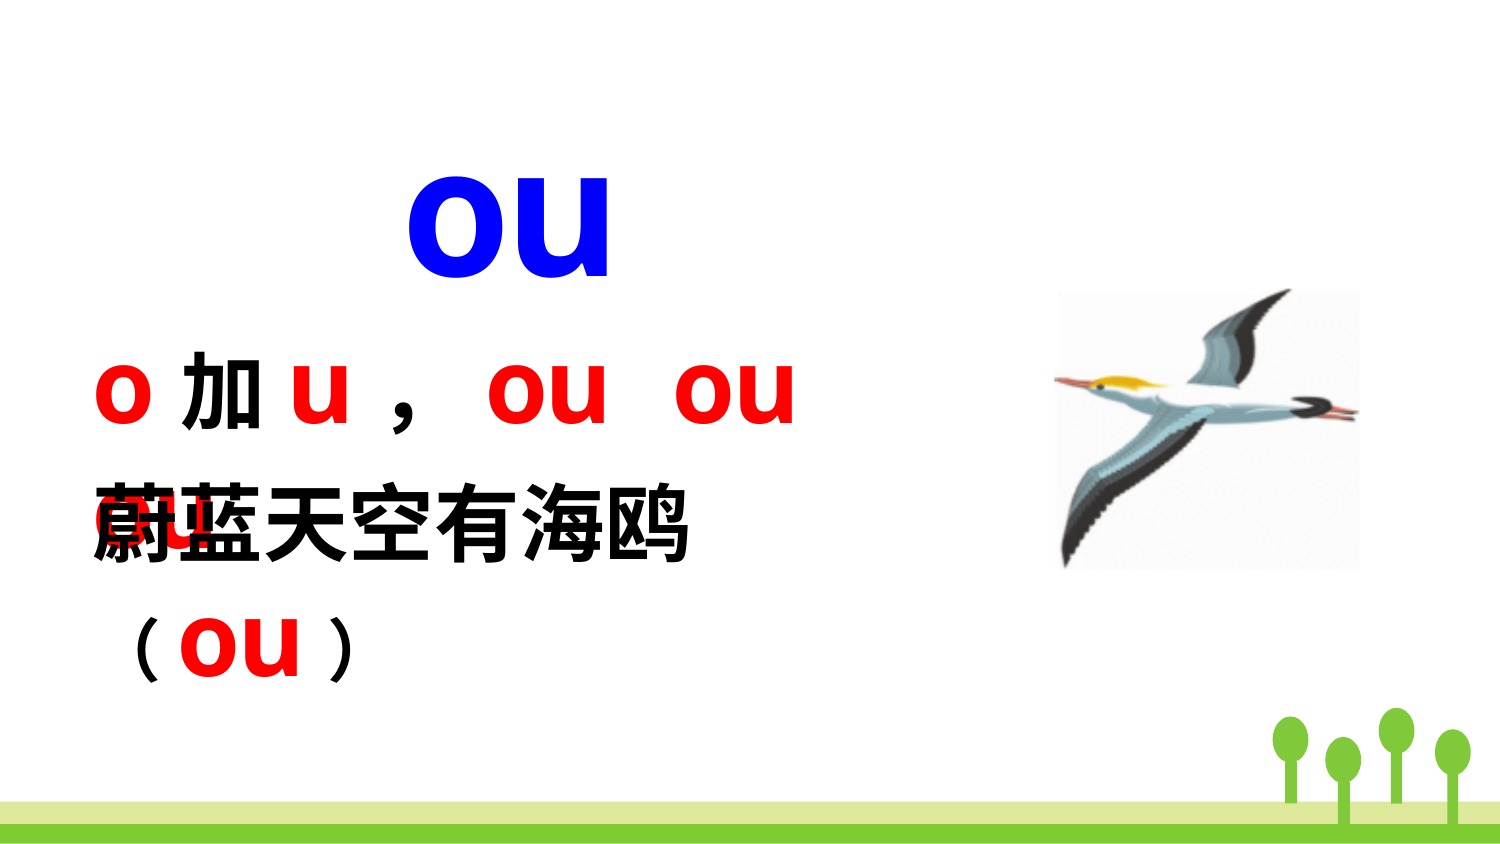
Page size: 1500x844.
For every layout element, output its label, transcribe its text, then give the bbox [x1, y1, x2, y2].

text_box ou [390, 91, 676, 318]
picture [1022, 274, 1379, 575]
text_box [0, 707, 1500, 844]
text_box o加u，ou ou ou [81, 313, 823, 464]
text_box 蔚蓝天空有海鸥（ou） [81, 464, 990, 704]
